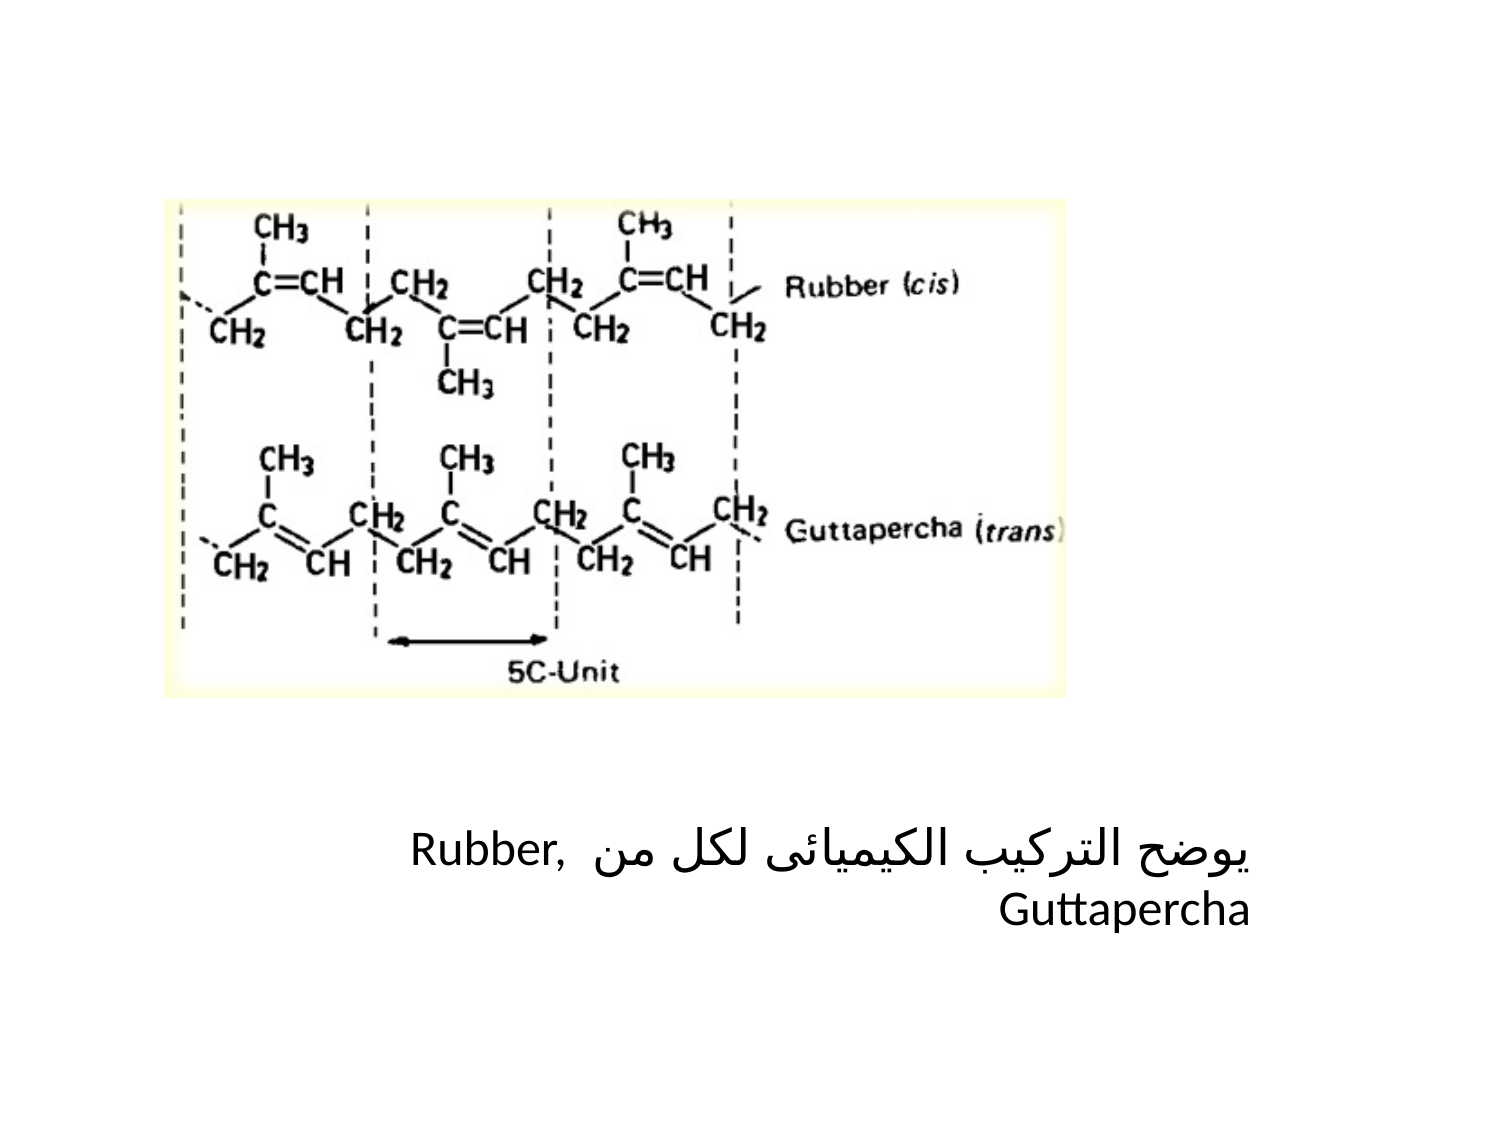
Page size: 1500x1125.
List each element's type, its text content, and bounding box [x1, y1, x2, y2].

picture [163, 198, 1067, 699]
text_box يوضح التركيب الكيميائى لكل من Rubber, Guttapercha [222, 808, 1266, 944]
